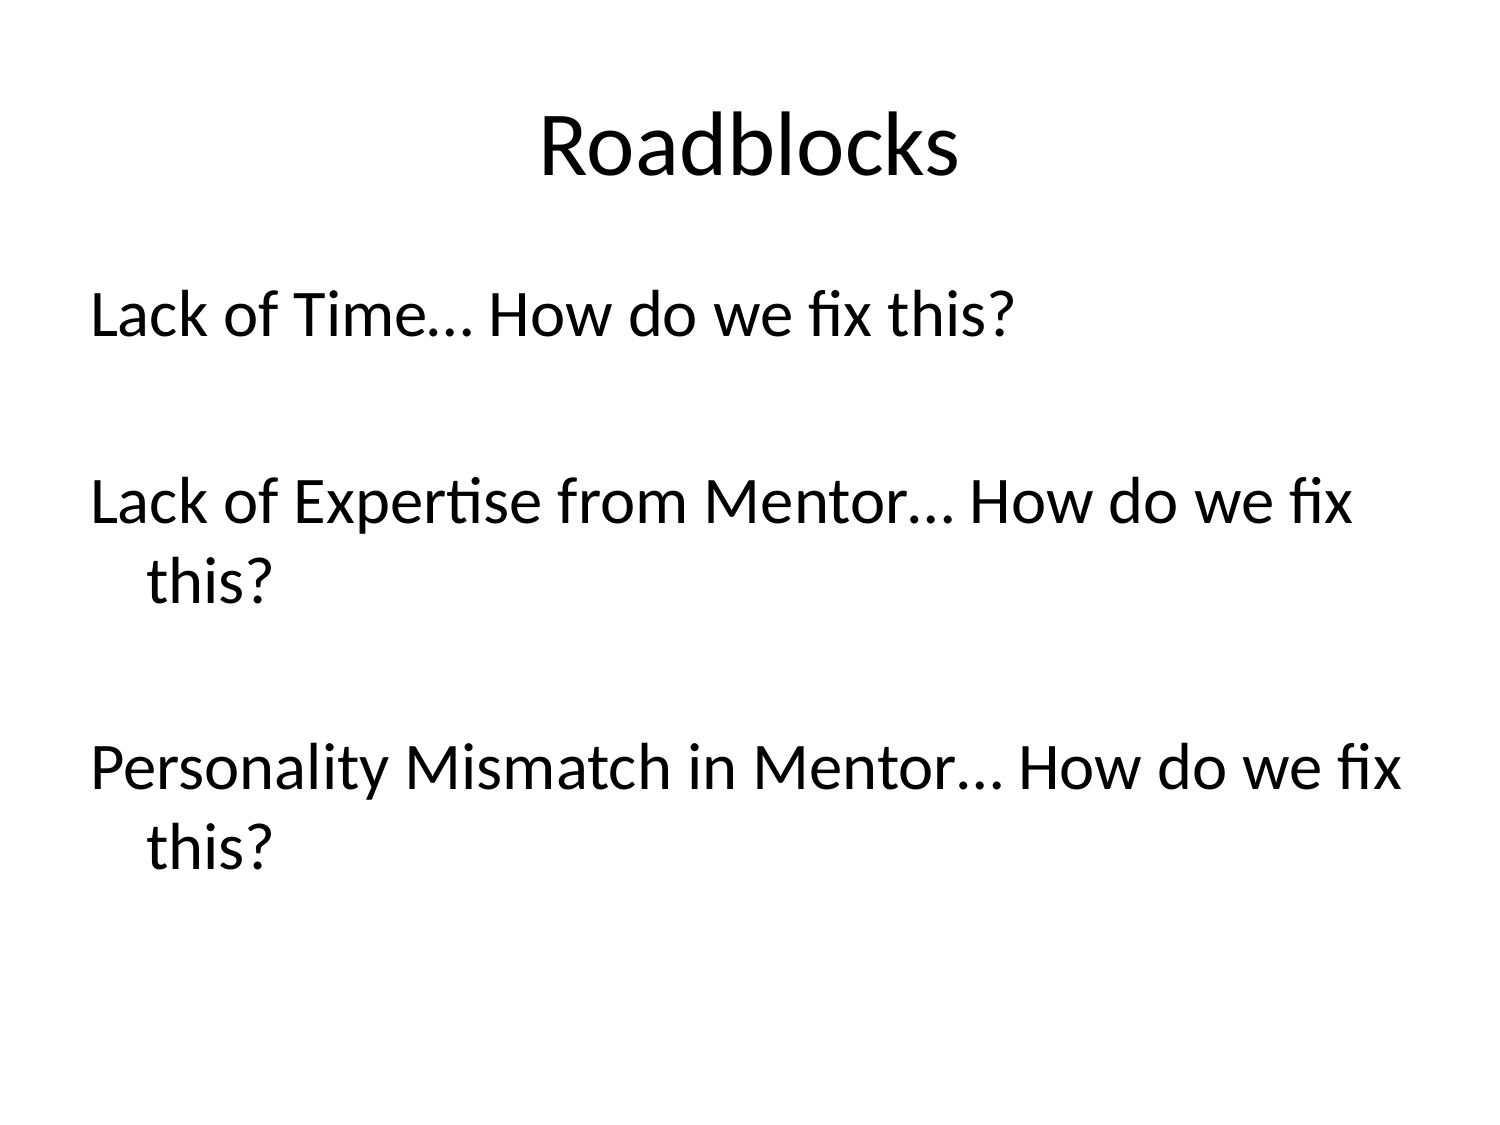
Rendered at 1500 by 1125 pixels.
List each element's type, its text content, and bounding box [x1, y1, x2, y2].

title Roadblocks [75, 45, 1425, 233]
list Lack of Time… How do we fix this? Lack of Expertise from Mentor… How do we fix this? Personality Mismatch in Mentor… How do we fix this? [75, 262, 1425, 1005]
